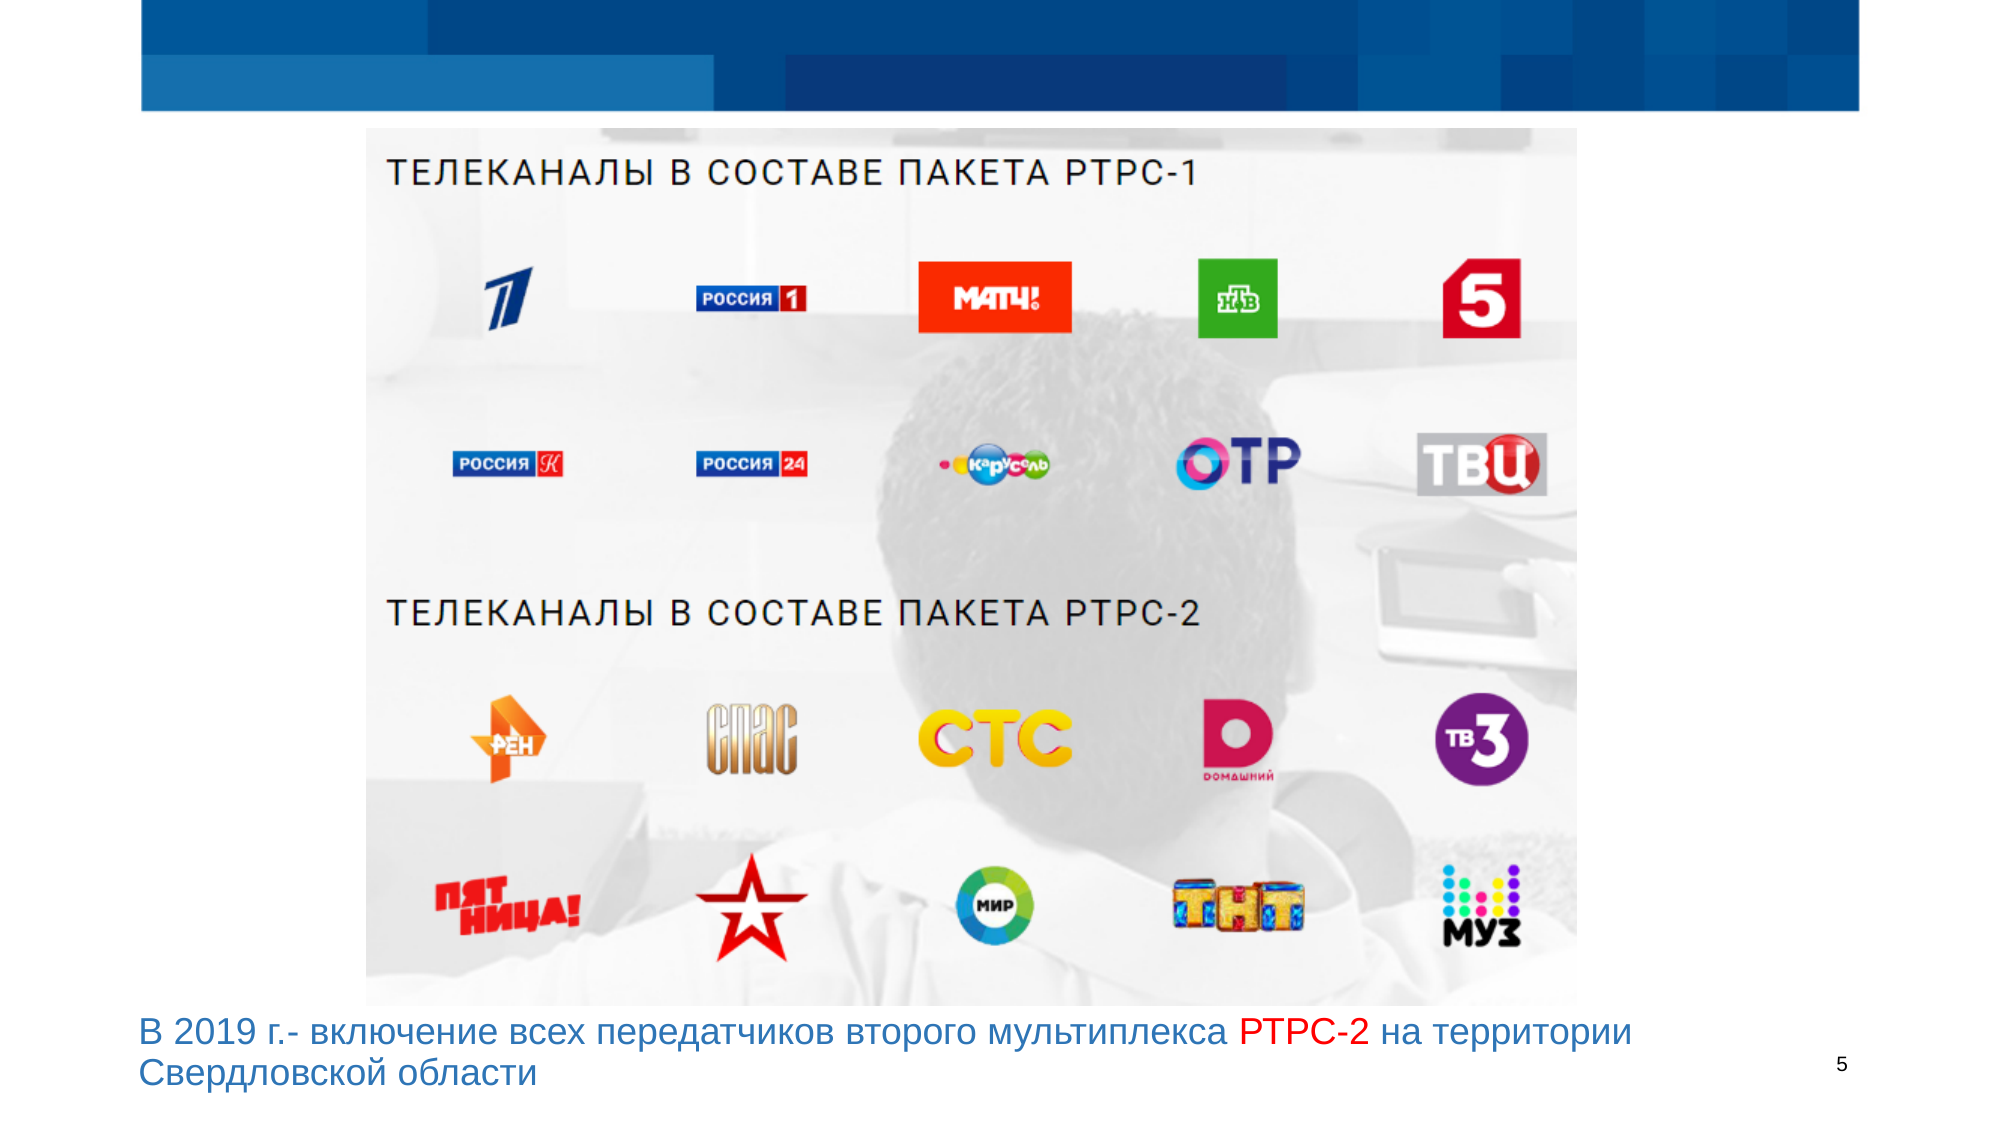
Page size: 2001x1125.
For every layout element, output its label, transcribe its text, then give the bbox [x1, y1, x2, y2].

slide_number 5 [1806, 1042, 1863, 1103]
footer ТЕЛЕРАДИОСЕТЬ РОССИИ 2018 [1806, 1005, 1945, 1125]
list В 2019 г.- включение всех передатчиков второго мультиплекса РТРС-2 на территории Свердловской области [123, 1005, 1806, 1125]
picture [0, 0, 2001, 1125]
